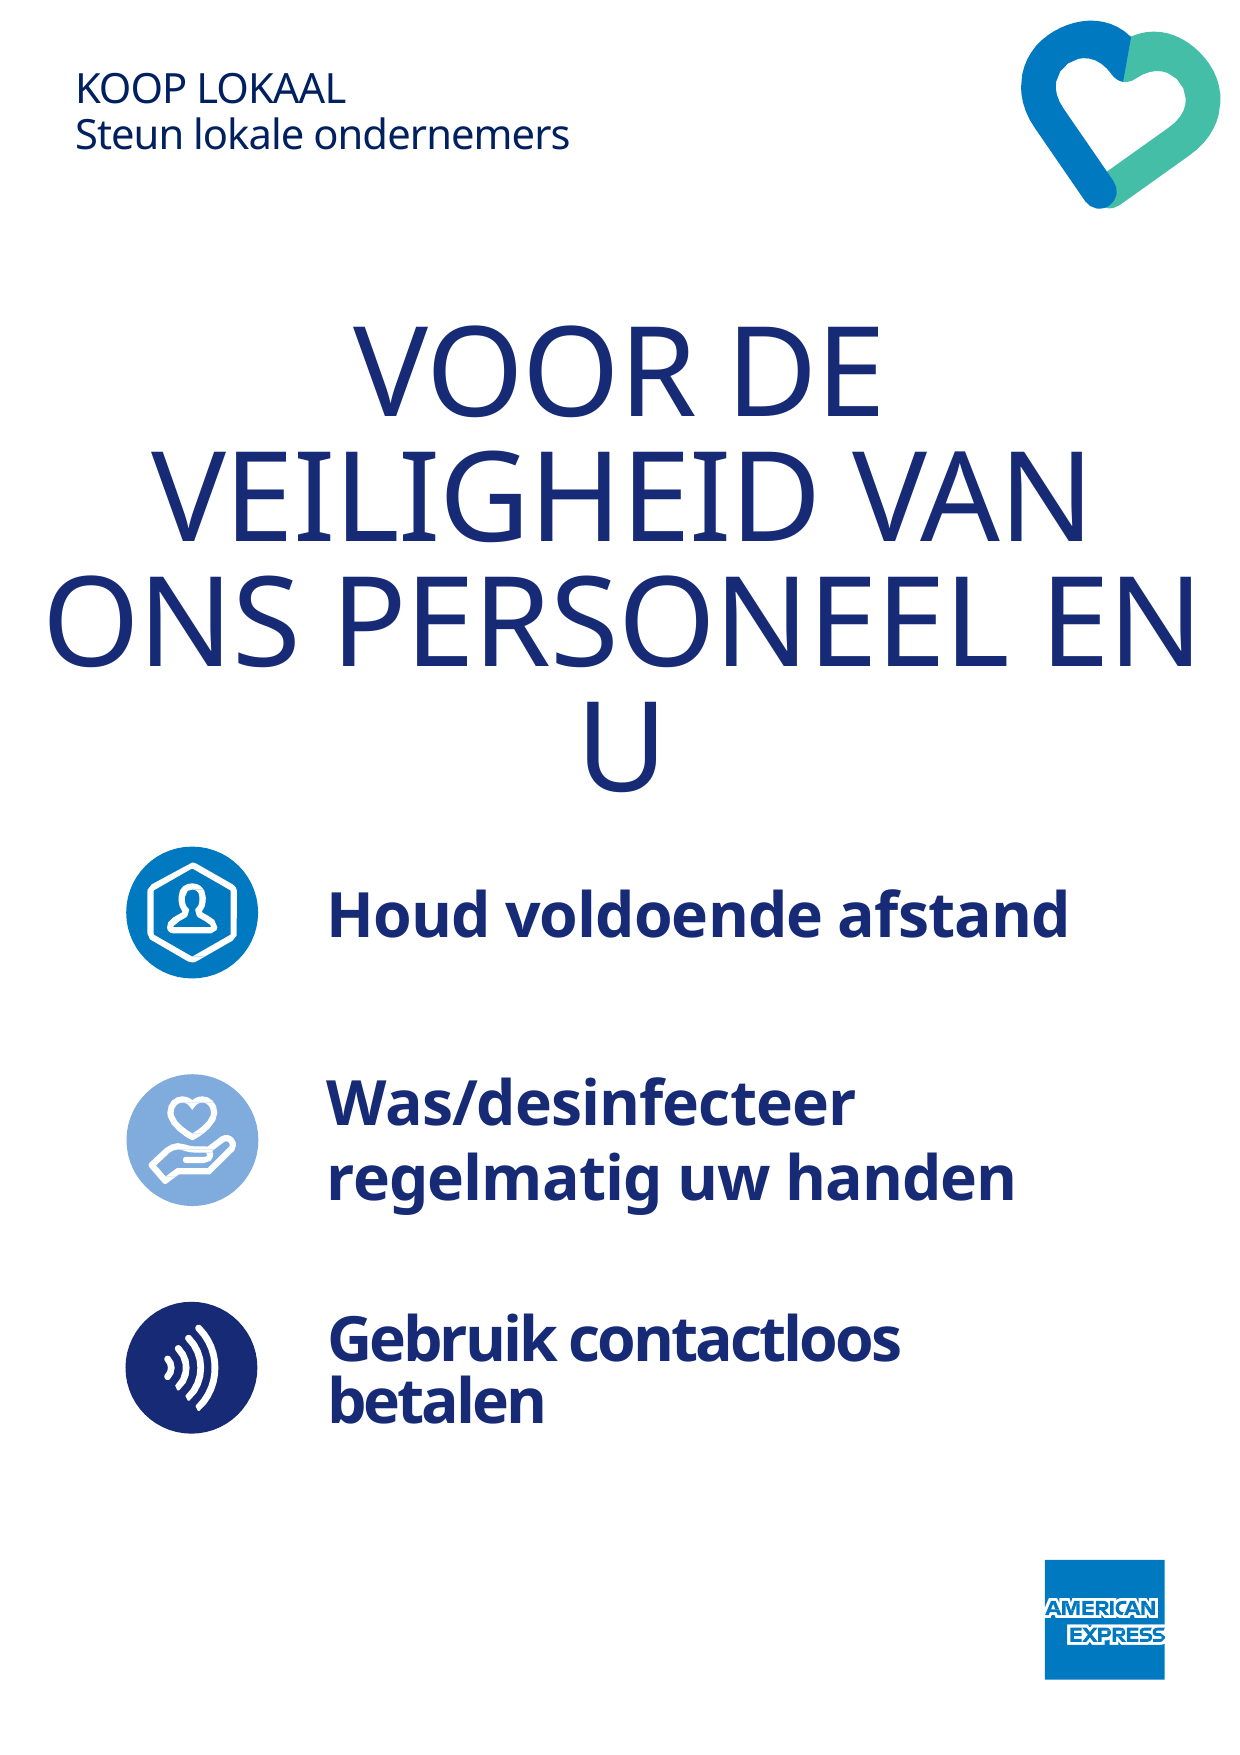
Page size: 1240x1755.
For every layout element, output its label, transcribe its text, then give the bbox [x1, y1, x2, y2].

text_box [1082, 1600, 1094, 1616]
text_box [125, 1301, 258, 1434]
text_box [1106, 31, 1221, 209]
text_box [1112, 1627, 1166, 1642]
text_box [1070, 1627, 1111, 1642]
text_box Houd voldoende afstand [324, 872, 1116, 950]
text_box [1021, 20, 1132, 209]
text_box [167, 1096, 218, 1141]
text_box [195, 1324, 219, 1411]
text_box [164, 1355, 175, 1380]
footer Gebruik contactloos betalen [324, 1297, 1004, 1755]
text_box [1115, 1600, 1155, 1616]
text_box KOOP LOKAAL Steun lokale ondernemers [72, 64, 662, 158]
text_box [1045, 1600, 1080, 1616]
list VOOR DE VEILIGHEID VAN ONS PERSONEEL EN U [15, 289, 1225, 1320]
text_box [174, 1345, 190, 1391]
text_box [126, 1074, 259, 1207]
text_box [1095, 1600, 1114, 1616]
text_box [1044, 1559, 1165, 1680]
text_box [148, 1135, 237, 1184]
text_box [126, 846, 259, 979]
text_box [147, 862, 237, 963]
text_box Was/desinfecteer regelmatig uw handen [324, 1060, 1116, 1213]
text_box [185, 1334, 205, 1401]
